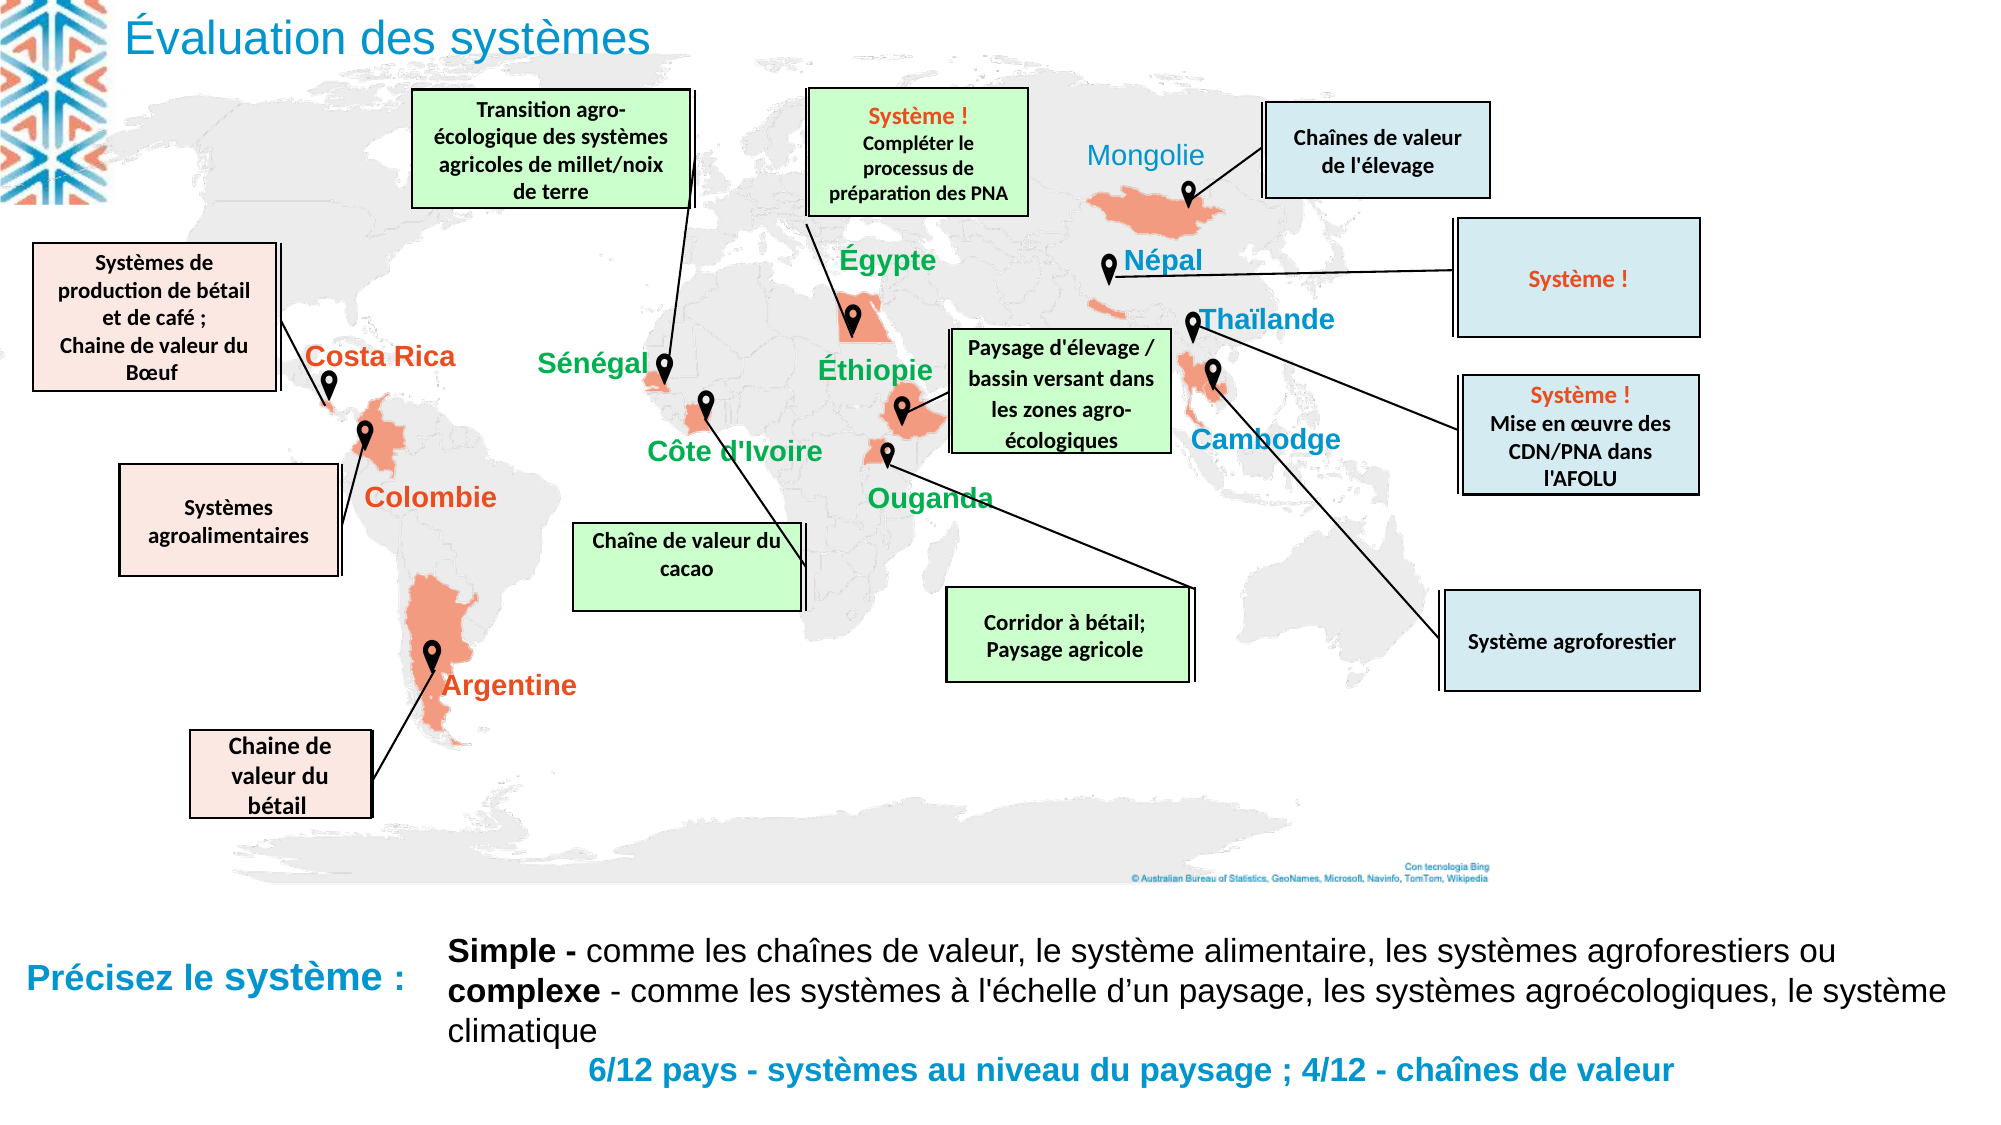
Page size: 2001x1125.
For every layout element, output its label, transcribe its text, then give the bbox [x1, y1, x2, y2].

text_box Évaluation des systèmes [109, 5, 798, 53]
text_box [189, 87, 1700, 819]
picture [0, 0, 2000, 1125]
